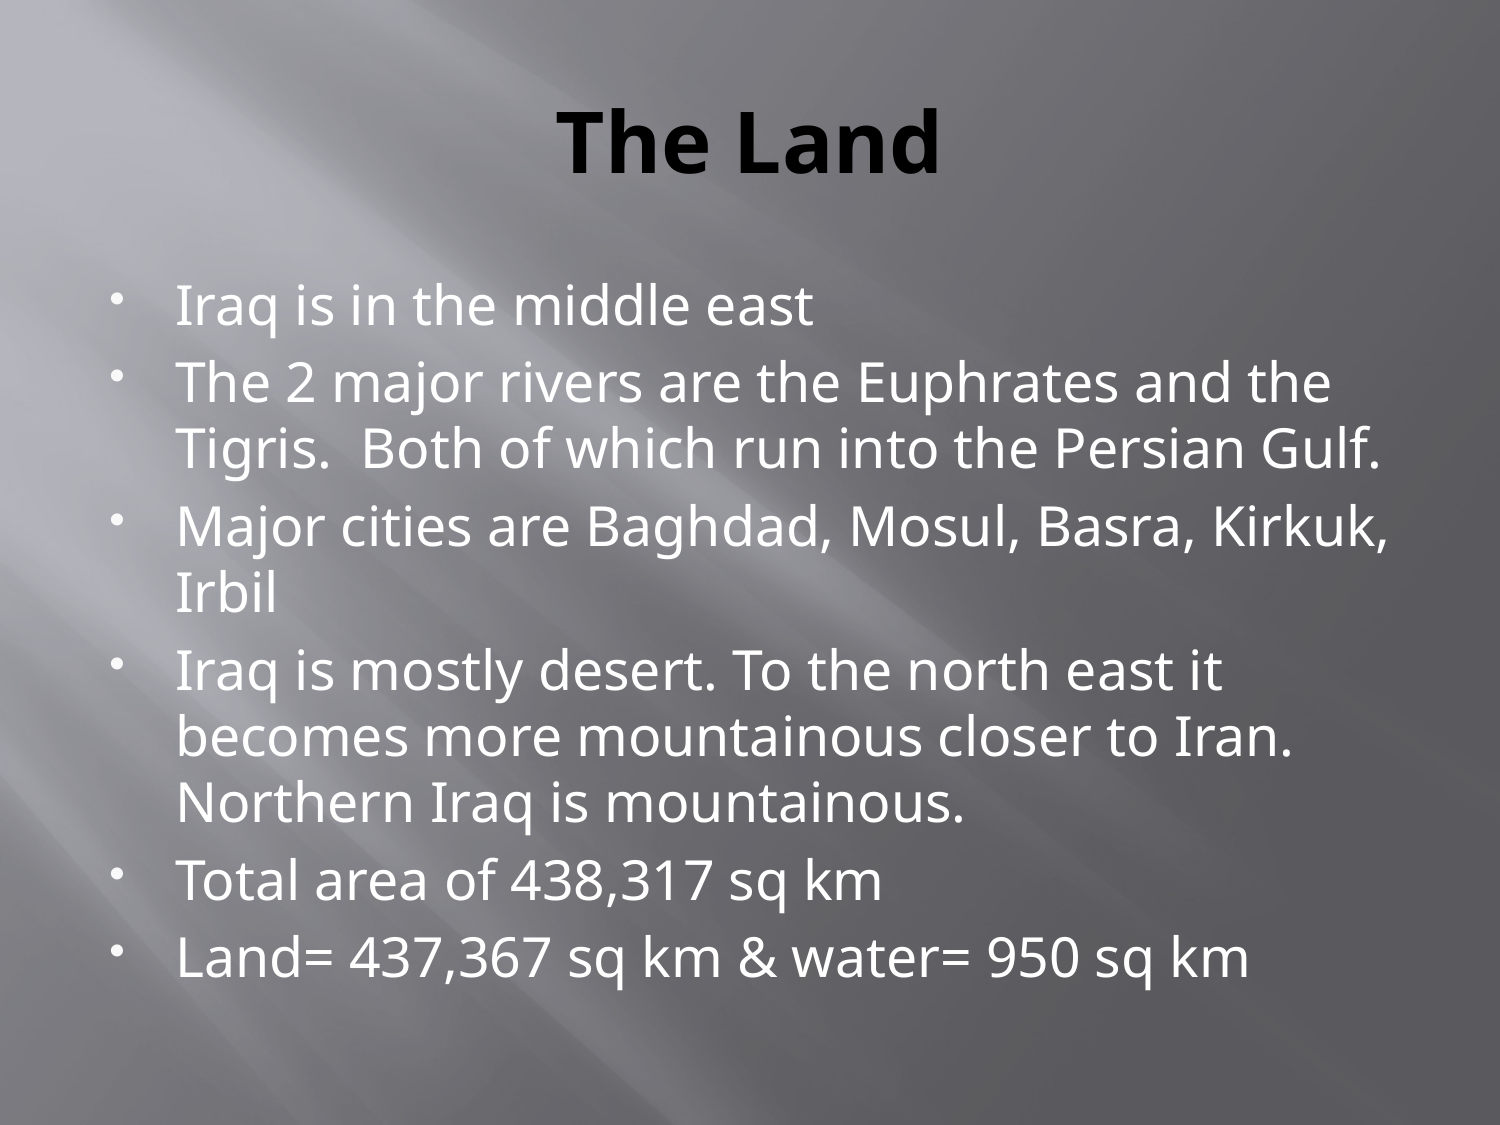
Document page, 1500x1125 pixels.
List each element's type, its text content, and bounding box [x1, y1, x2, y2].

list Iraq is in the middle east The 2 major rivers are the Euphrates and the Tigris. Both of which run into the Persian Gulf. Major cities are Baghdad, Mosul, Basra, Kirkuk, Irbil Iraq is mostly desert. To the north east it becomes more mountainous closer to Iran. Northern Iraq is mountainous. Total area of 438,317 sq km Land= 437,367 sq km & water= 950 sq km [75, 262, 1425, 1035]
title The Land [75, 45, 1425, 233]
